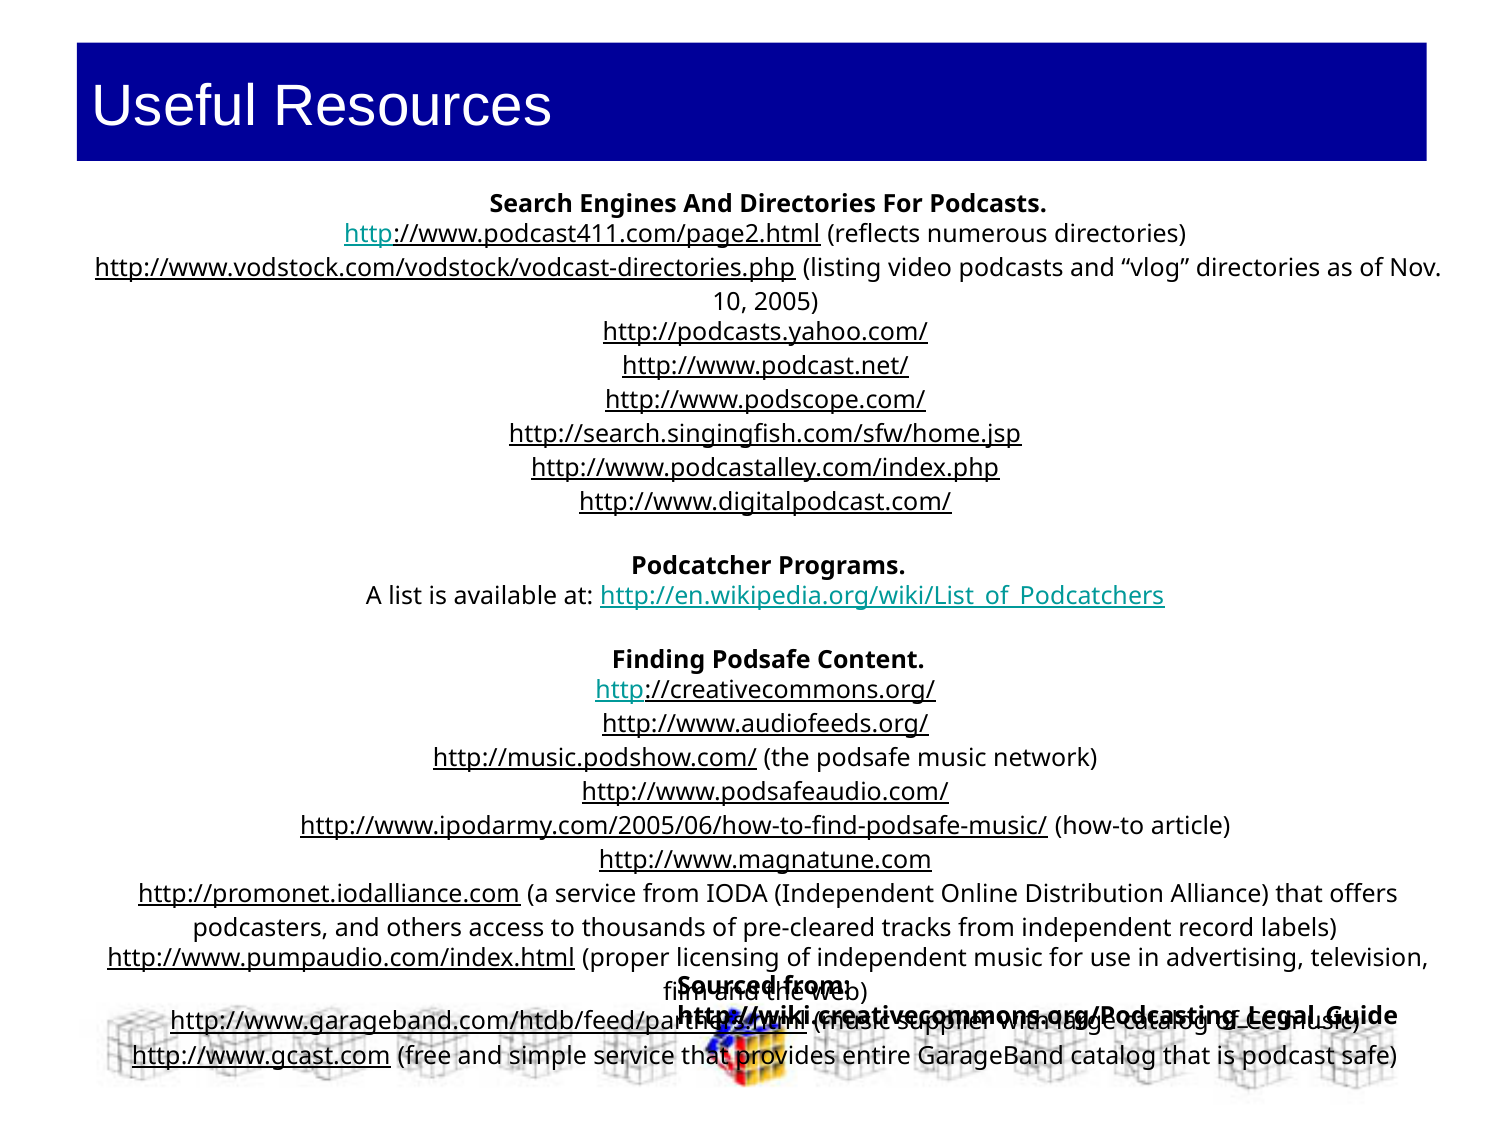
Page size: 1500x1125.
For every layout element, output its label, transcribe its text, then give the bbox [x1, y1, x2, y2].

text_box Search Engines And Directories For Podcasts. http://www.podcast411.com/page2.html (reflects numerous directories) http://www.vodstock.com/vodstock/vodcast-directories.php (listing video podcasts and “vlog” directories as of Nov. 10, 2005) http://podcasts.yahoo.com/ http://www.podcast.net/ http://www.podscope.com/ http://search.singingfish.com/sfw/home.jsp http://www.podcastalley.com/index.php http://www.digitalpodcast.com/ Podcatcher Programs. A list is available at: http://en.wikipedia.org/wiki/List_of_Podcatchers Finding Podsafe Content. http://creativecommons.org/ http://www.audiofeeds.org/ http://music.podshow.com/ (the podsafe music network) http://www.podsafeaudio.com/ http://www.ipodarmy.com/2005/06/how-to-find-podsafe-music/ (how-to article) http://www.magnatune.com http://promonet.iodalliance.com (a service from IODA (Independent Online Distribution Alliance) that offers podcasters, and others access to thousands of pre-cleared tracks from independent record labels) http://www.pumpaudio.com/index.html (proper licensing of independent music for use in advertising, television, film and the web) http://www.garageband.com/htdb/feed/partners.html (music supplier with large catalog of CC music) http://www.gcast.com (free and simple service that provides entire GarageBand catalog that is podcast safe) [75, 149, 1463, 1081]
text_box Useful Resources [76, 42, 1427, 161]
picture [64, 987, 1442, 1125]
text_box Sourced from: http://wiki.creativecommons.org/Podcasting_Legal_Guide [662, 962, 1475, 1038]
